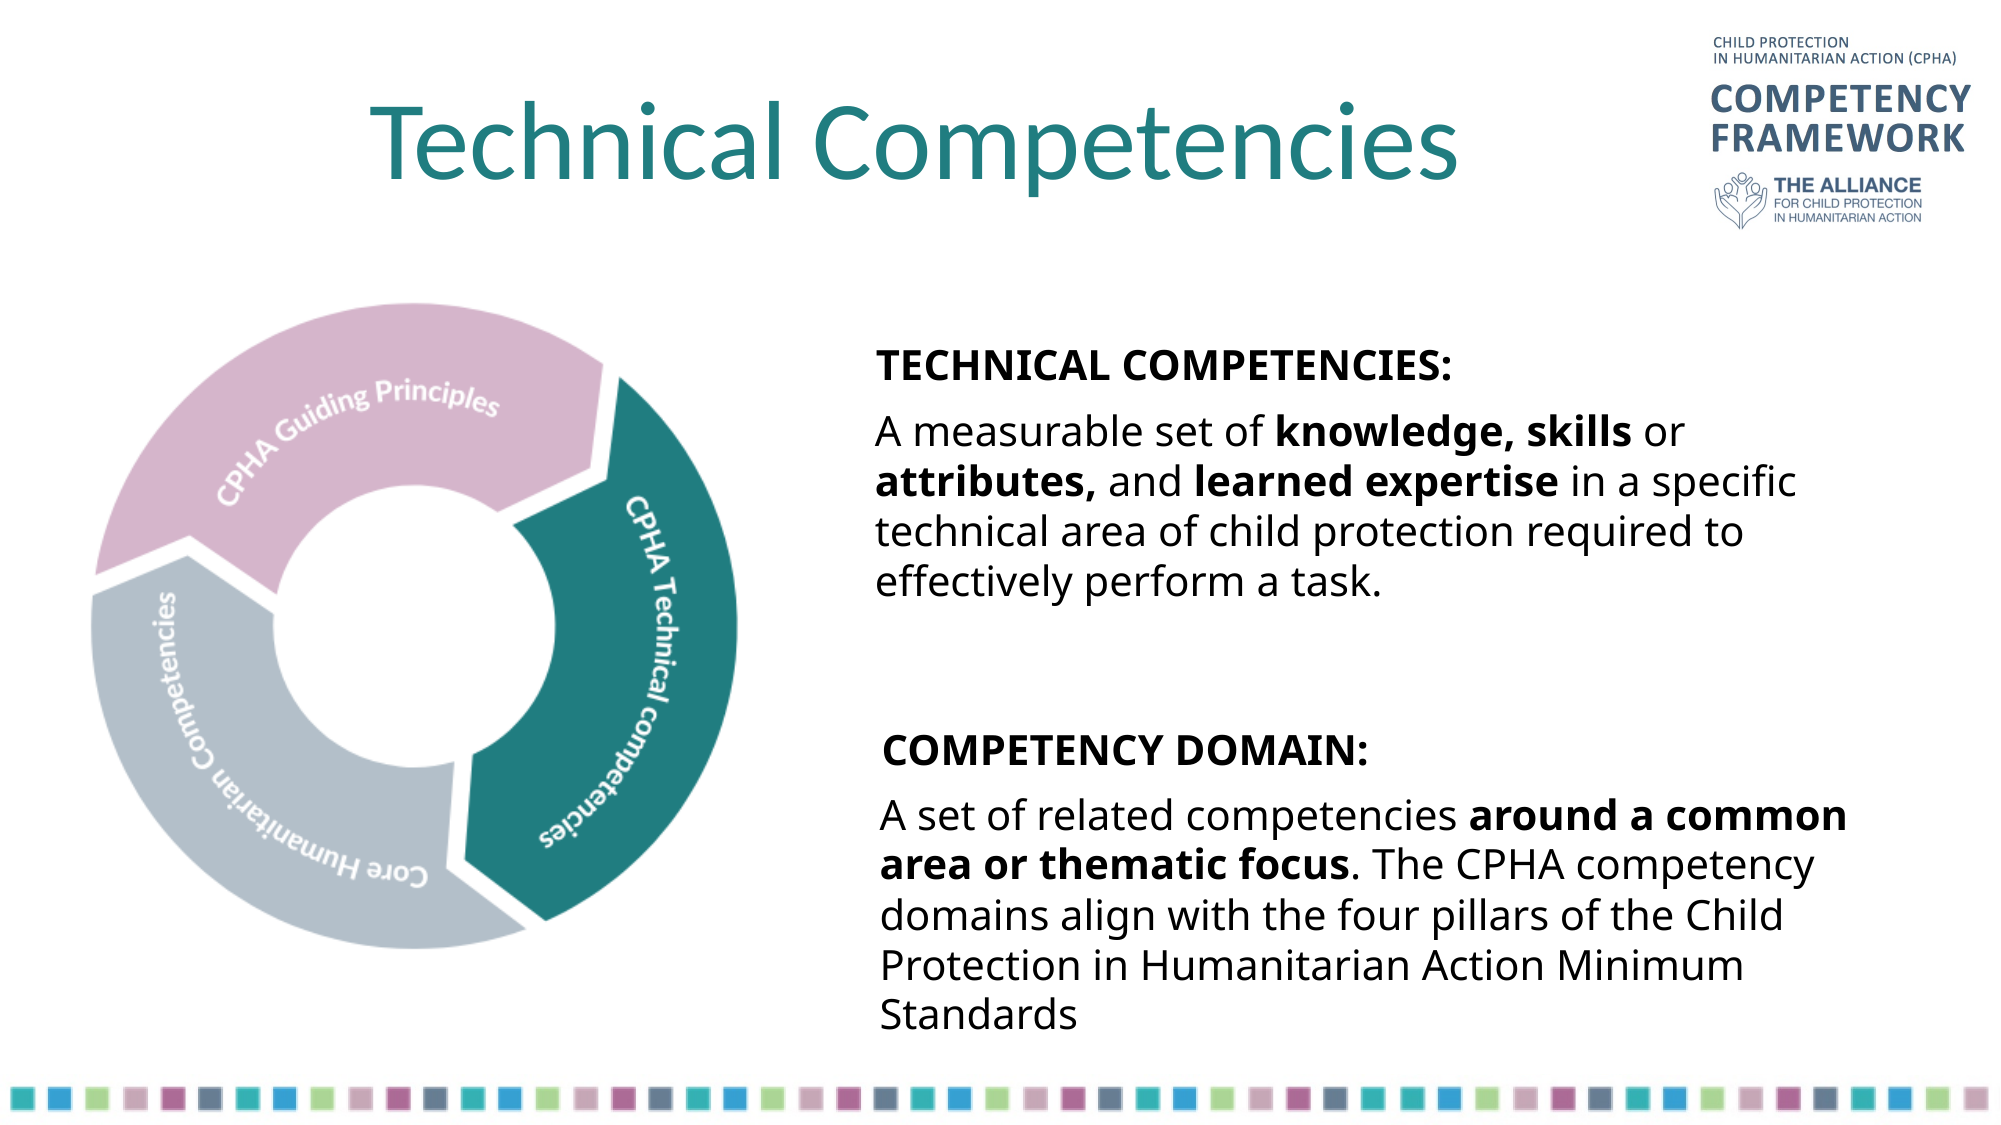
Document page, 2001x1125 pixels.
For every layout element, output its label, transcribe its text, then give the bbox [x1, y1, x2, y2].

text_box TECHNICAL COMPETENCIES: [860, 331, 1882, 397]
text_box A measurable set of knowledge, skills or attributes, and learned expertise in a specific technical area of child protection required to effectively perform a task. [859, 397, 1928, 613]
picture [1709, 30, 1974, 236]
text_box A set of related competencies around a common area or thematic focus. The CPHA competency domains align with the four pillars of the Child Protection in Humanitarian Action Minimum Standards [864, 780, 1925, 1046]
picture [0, 1074, 2000, 1125]
text_box COMPETENCY DOMAIN: [866, 715, 1888, 781]
picture [24, 236, 807, 1019]
title Technical Competencies [165, 67, 1666, 212]
